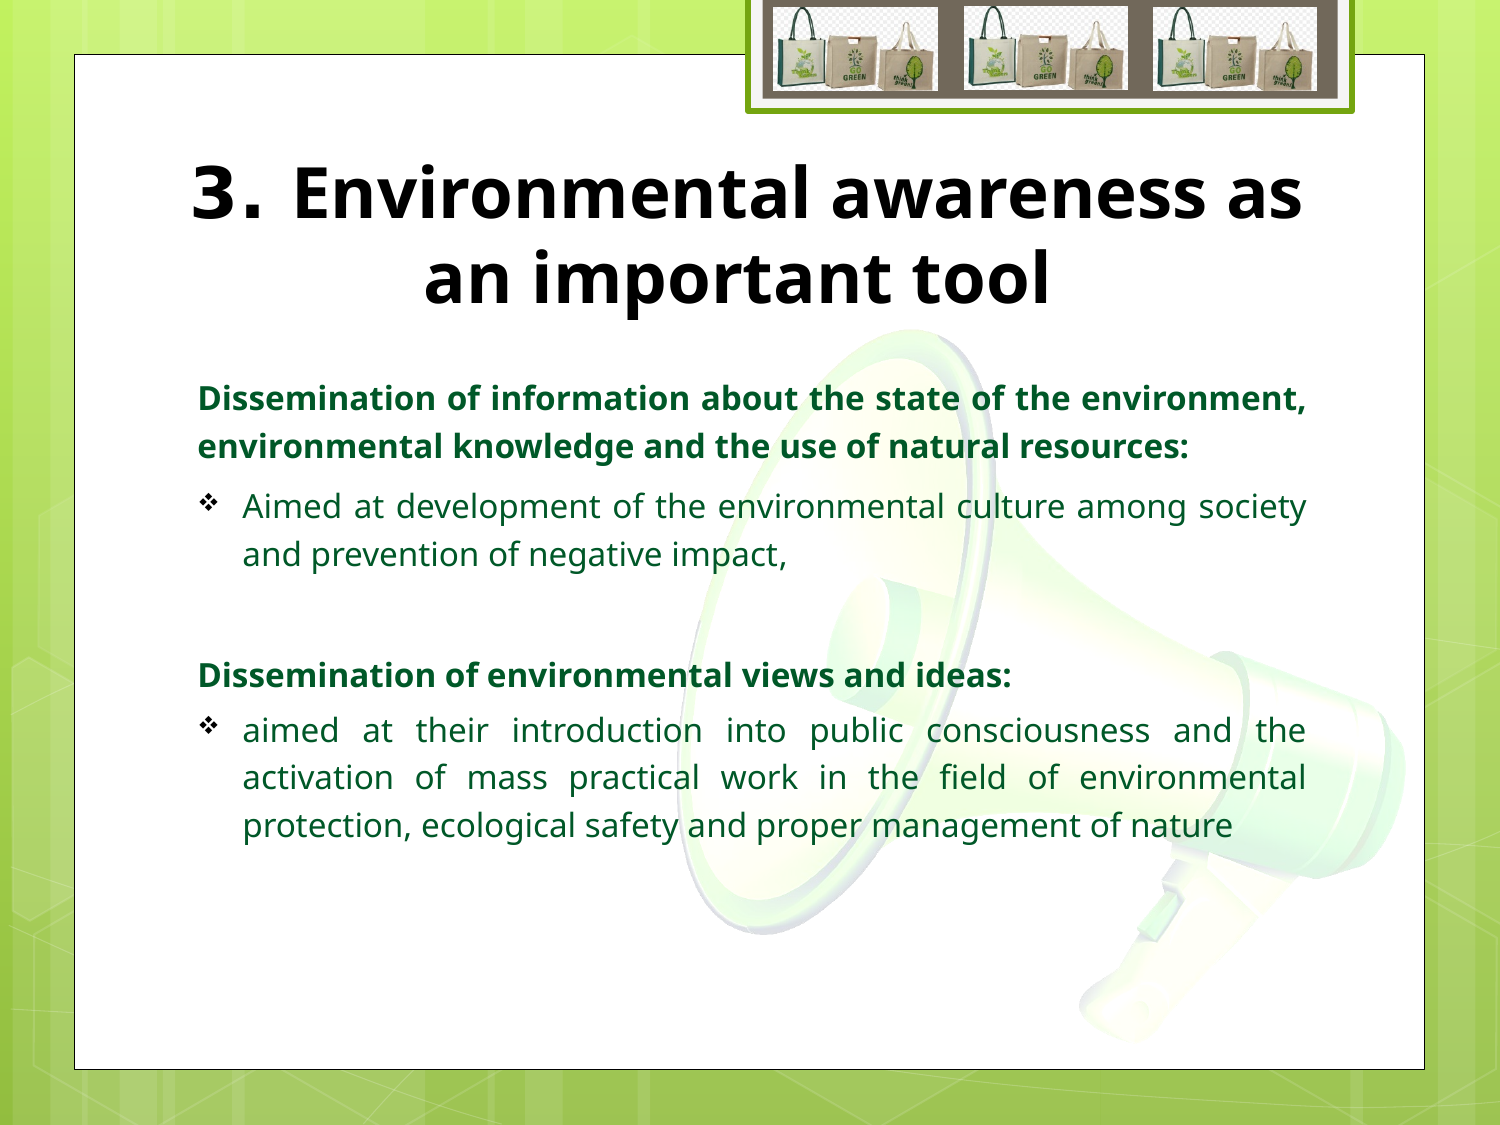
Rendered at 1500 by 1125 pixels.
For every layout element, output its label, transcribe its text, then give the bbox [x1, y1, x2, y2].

list Dissemination of information about the state of the environment, environmental knowledge and the use of natural resources: Aimed at development of the environmental culture among society and prevention of negative impact, Dissemination of environmental views and ideas: aimed at their introduction into public consciousness and the activation of mass practical work in the field of environmental protection, ecological safety and proper management of nature [171, 361, 656, 941]
picture [669, 326, 1413, 1058]
picture [964, 6, 1128, 90]
title 3. Environmental awareness as an important tool [171, 137, 1324, 325]
picture [1153, 7, 1317, 91]
picture [773, 7, 938, 91]
